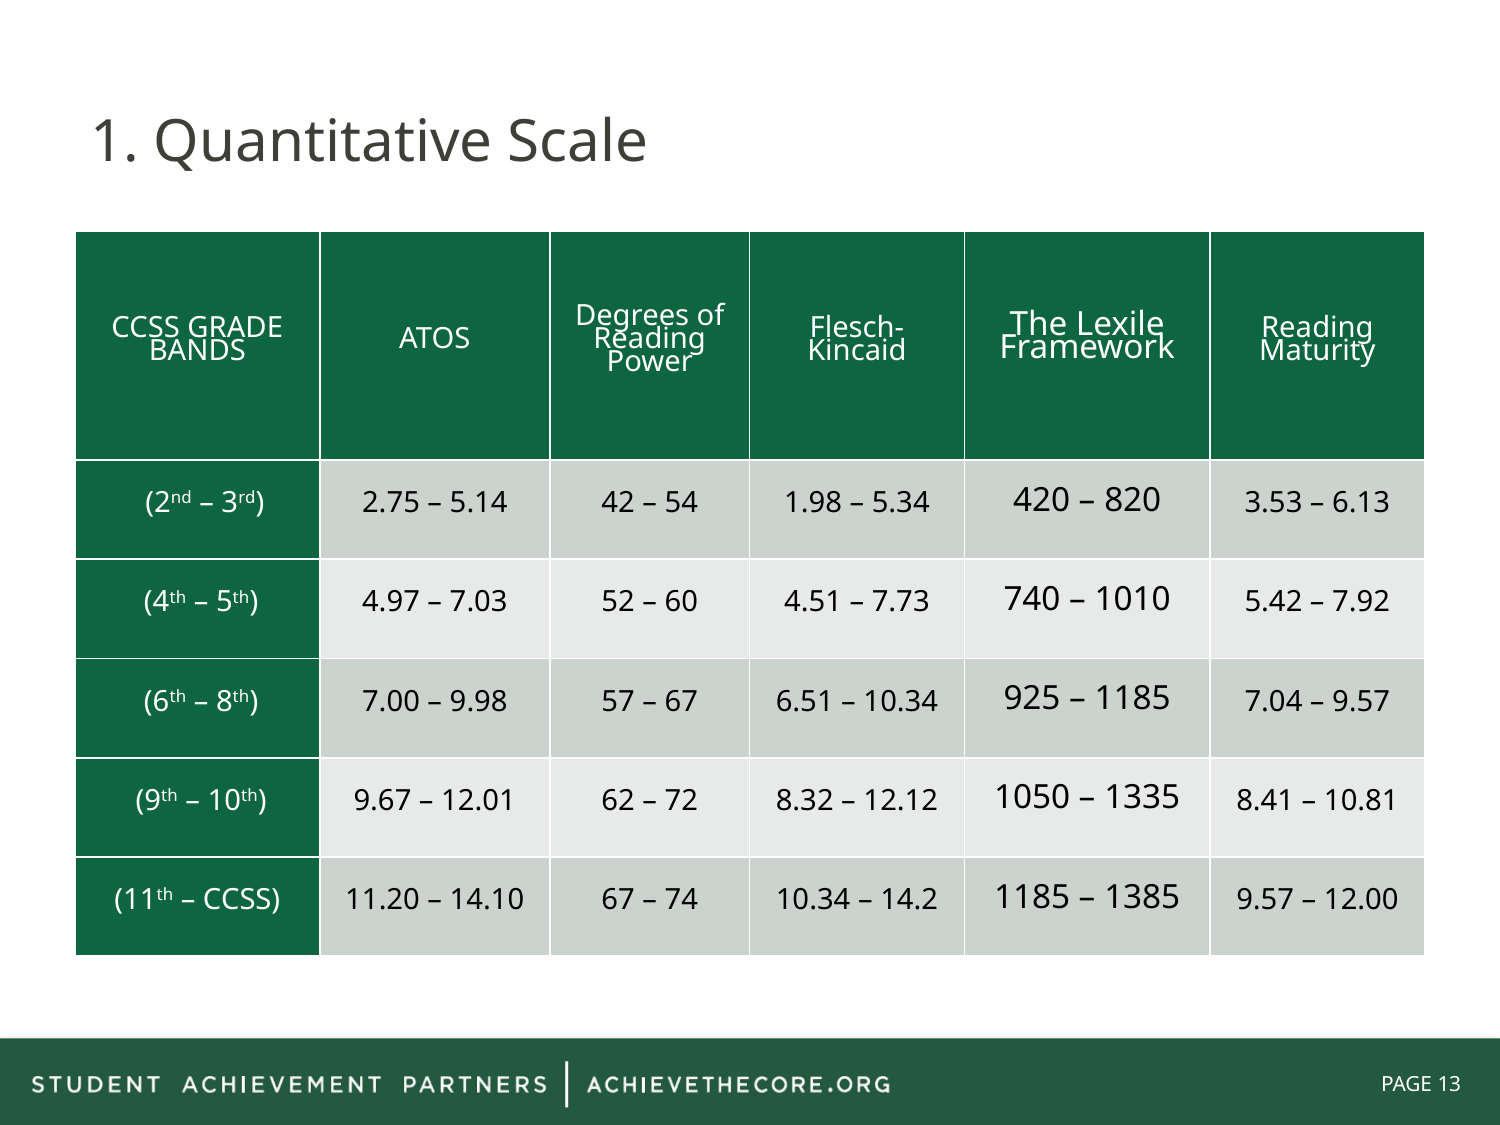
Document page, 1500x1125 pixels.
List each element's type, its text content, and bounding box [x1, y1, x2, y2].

table_cell 1.98 – 5.34 [750, 461, 964, 558]
table_cell 5.42 – 7.92 [1211, 560, 1424, 658]
table_cell (6th – 8th) [76, 659, 319, 757]
table_cell 420 – 820 [965, 461, 1209, 558]
table_cell 4.97 – 7.03 [321, 560, 549, 658]
table_cell 42 – 54 [551, 461, 749, 558]
table_cell 8.41 – 10.81 [1211, 759, 1424, 856]
table_cell 4.51 – 7.73 [750, 560, 964, 658]
table_cell 1050 – 1335 [965, 759, 1209, 856]
title 1. Quantitative Scale [75, 45, 1425, 233]
table_cell 925 – 1185 [965, 659, 1209, 757]
table_cell 62 – 72 [551, 759, 749, 856]
table_cell 67 – 74 [551, 858, 749, 955]
table_cell 6.51 – 10.34 [750, 659, 964, 757]
table_cell 3.53 – 6.13 [1211, 461, 1424, 558]
table_cell (2nd – 3rd) [76, 461, 319, 558]
table_cell (4th – 5th) [76, 560, 319, 658]
table_cell (11th – CCSS) [76, 858, 319, 955]
table_cell 52 – 60 [551, 560, 749, 658]
table_cell 57 – 67 [551, 659, 749, 757]
table_header Degrees of Reading Power [551, 233, 749, 459]
table_cell 8.32 – 12.12 [750, 759, 964, 856]
table_cell 740 – 1010 [965, 560, 1209, 658]
table_header Flesch-Kincaid [750, 233, 964, 459]
table_header ATOS [321, 233, 549, 459]
table_cell 7.00 – 9.98 [321, 659, 549, 757]
table_header The Lexile Framework [965, 233, 1209, 459]
table_cell 10.34 – 14.2 [750, 858, 964, 955]
table_cell 1185 – 1385 [965, 858, 1209, 955]
table_header Reading Maturity [1211, 233, 1424, 459]
table_cell 9.67 – 12.01 [321, 759, 549, 856]
table_cell 2.75 – 5.14 [321, 461, 549, 558]
table_cell 7.04 – 9.57 [1211, 659, 1424, 757]
table_cell (9th – 10th) [76, 759, 319, 856]
table_cell 9.57 – 12.00 [1211, 858, 1424, 955]
table_header CCSS GRADE BANDS [76, 233, 319, 459]
table_cell 11.20 – 14.10 [321, 858, 549, 955]
